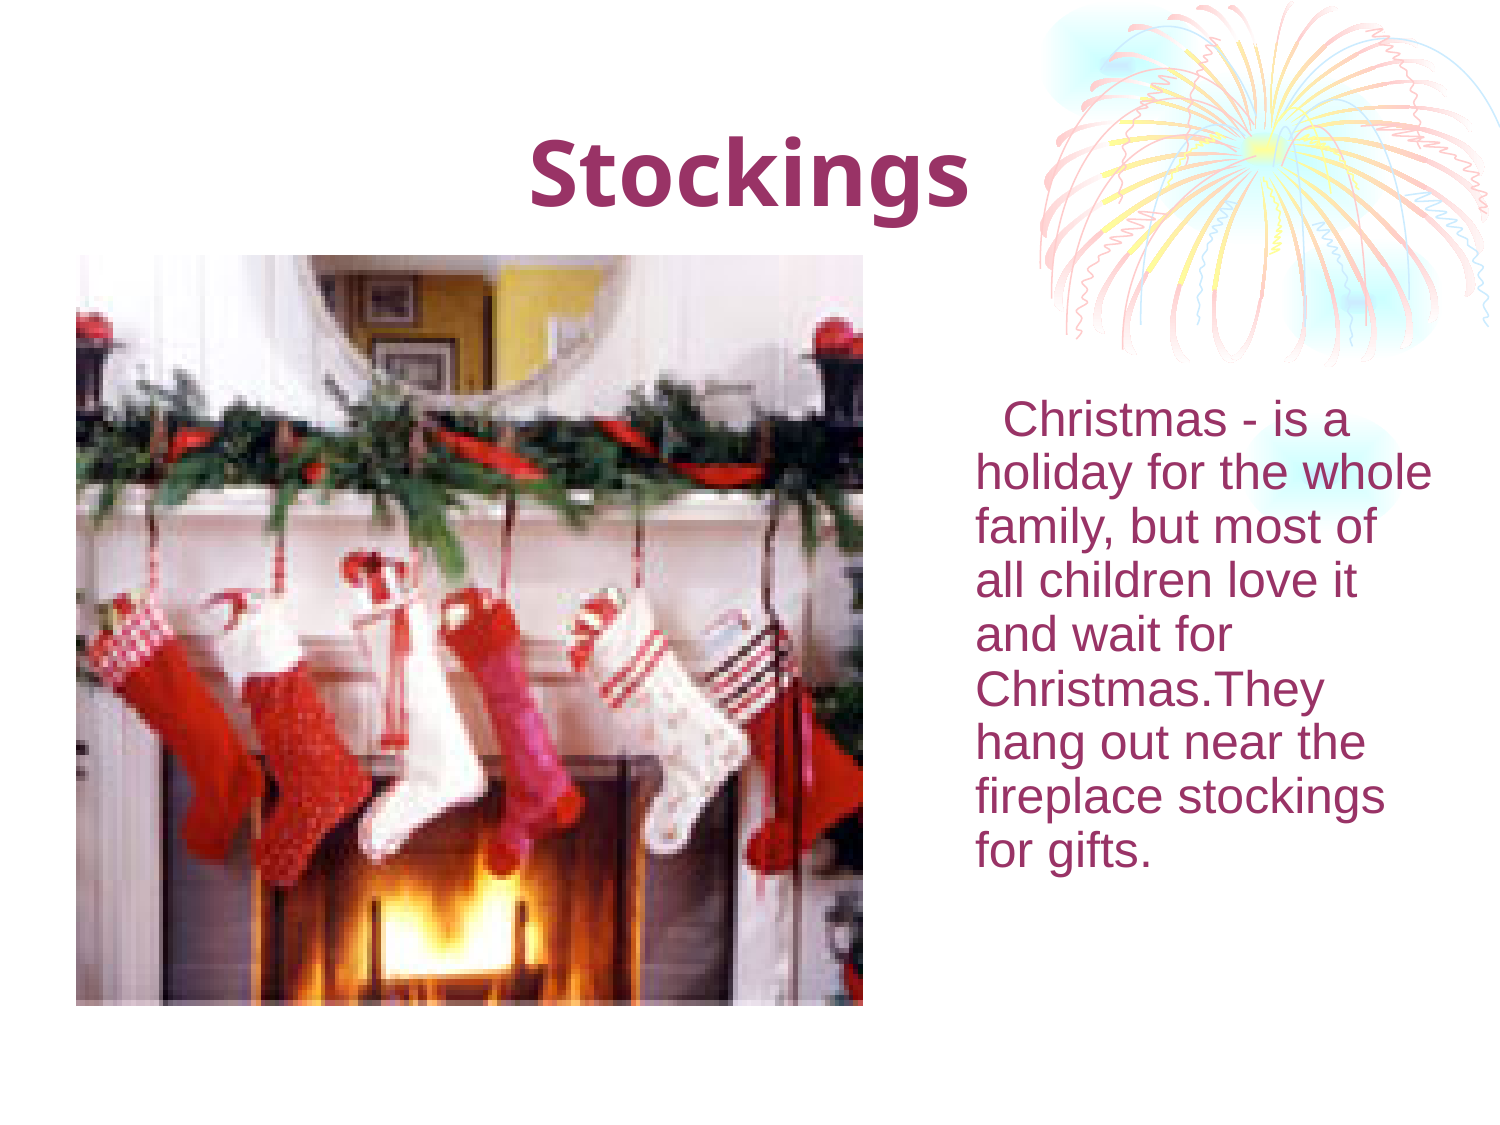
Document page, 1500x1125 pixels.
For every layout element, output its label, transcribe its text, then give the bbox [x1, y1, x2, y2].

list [76, 255, 863, 1006]
list Christmas - is a holiday for the whole family, but most of all children love it and wait for Christmas.They hang out near the fireplace stockings for gifts. [903, 385, 1451, 989]
title Stockings [112, 49, 1388, 290]
